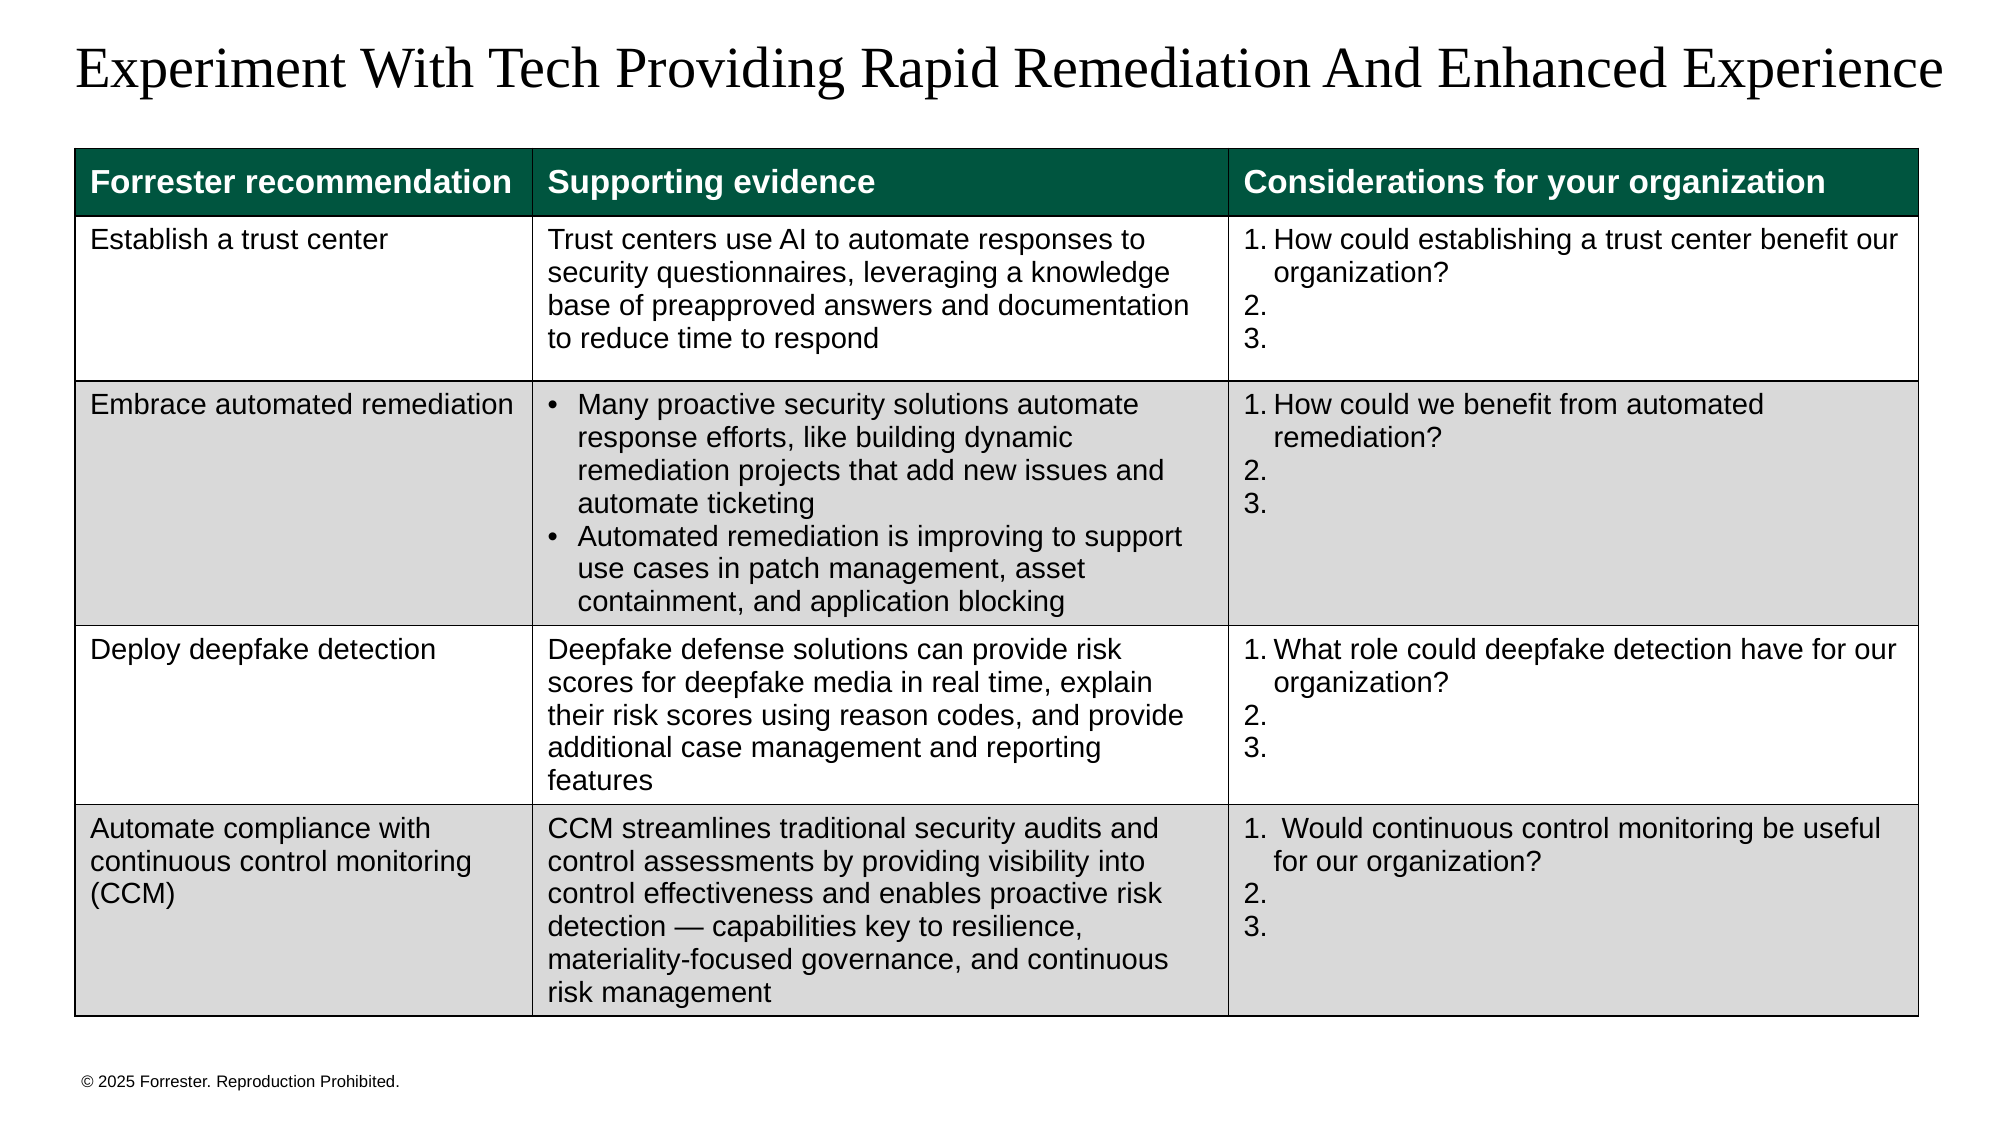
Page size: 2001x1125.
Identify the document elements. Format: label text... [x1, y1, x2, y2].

table_cell What role could deepfake detection have for our organization? [1229, 626, 1918, 804]
table_cell Would continuous control monitoring be useful for our organization? [1229, 805, 1918, 1015]
table_cell Deepfake defense solutions can provide risk scores for deepfake media in real time, explain their risk scores using reason codes, and provide additional case management and reporting features [533, 626, 1228, 804]
table_cell Automate compliance with continuous control monitoring (CCM) [76, 805, 532, 1015]
table_cell Embrace automated remediation [76, 382, 532, 625]
table_cell How could we benefit from automated remediation? [1229, 382, 1918, 625]
table_cell Many proactive security solutions automate response efforts, like building dynamic remediation projects that add new issues and automate ticketing Automated remediation is improving to support use cases in patch management, asset containment, and application blocking [533, 382, 1228, 625]
title Experiment With Tech Providing Rapid Remediation And Enhanced Experience [75, 37, 1965, 226]
table_cell CCM streamlines traditional security audits and control assessments by providing visibility into control effectiveness and enables proactive risk detection — capabilities key to resilience, materiality-focused governance, and continuous risk management [533, 805, 1228, 1015]
table_cell How could establishing a trust center benefit our organization? [1229, 226, 1918, 380]
table_cell Establish a trust center [76, 226, 532, 380]
table_cell Trust centers use AI to automate responses to security questionnaires, leveraging a knowledge base of preapproved answers and documentation to reduce time to respond [533, 226, 1228, 380]
table_cell Deploy deepfake detection [76, 626, 532, 804]
